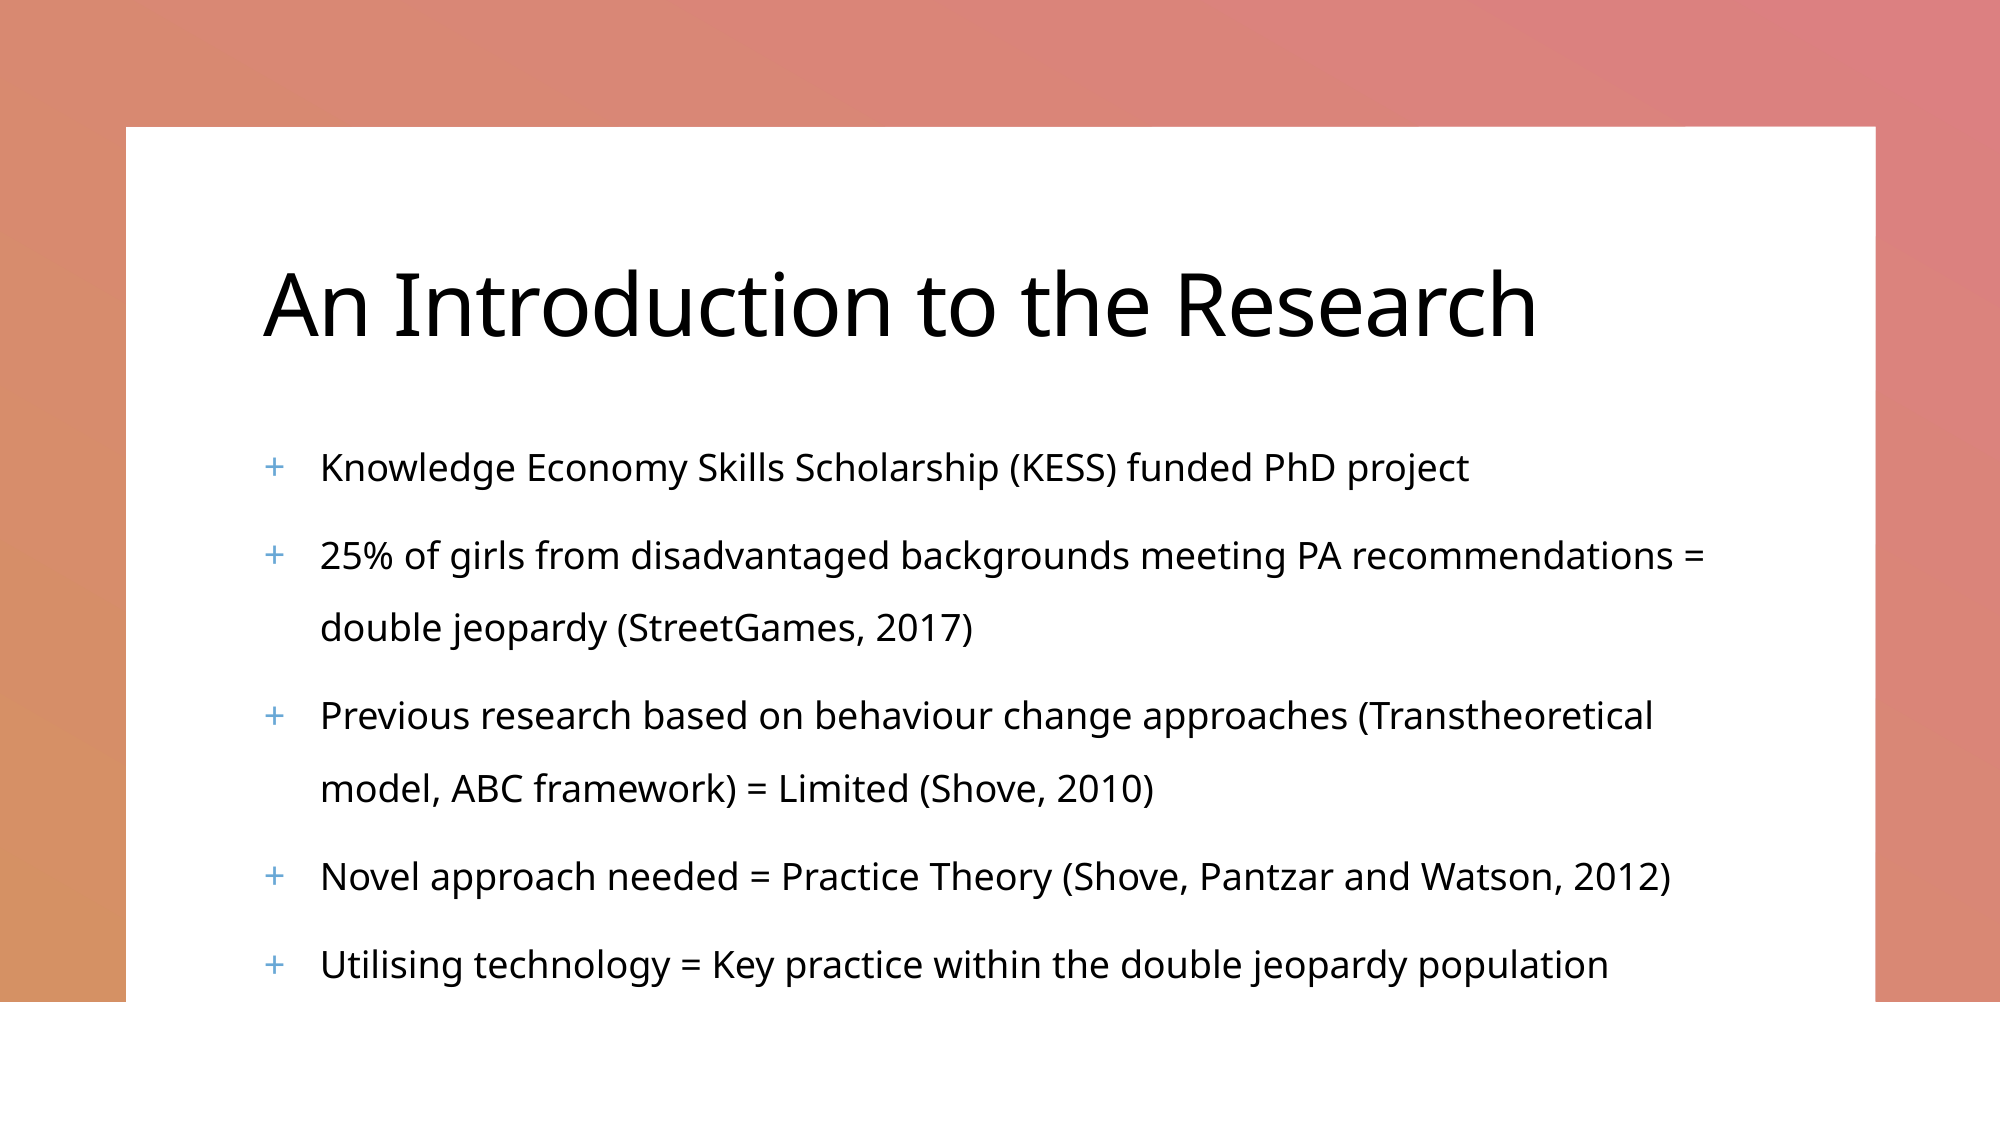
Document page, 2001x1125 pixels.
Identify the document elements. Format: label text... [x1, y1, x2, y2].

list Knowledge Economy Skills Scholarship (KESS) funded PhD project 25% of girls from disadvantaged backgrounds meeting PA recommendations = double jeopardy (StreetGames, 2017) Previous research based on behaviour change approaches (Transtheoretical model, ABC framework) = Limited (Shove, 2010) Novel approach needed = Practice Theory (Shove, Pantzar and Watson, 2012) Utilising technology = Key practice within the double jeopardy population [248, 409, 1749, 1001]
title An Introduction to the Research [248, 248, 1749, 409]
